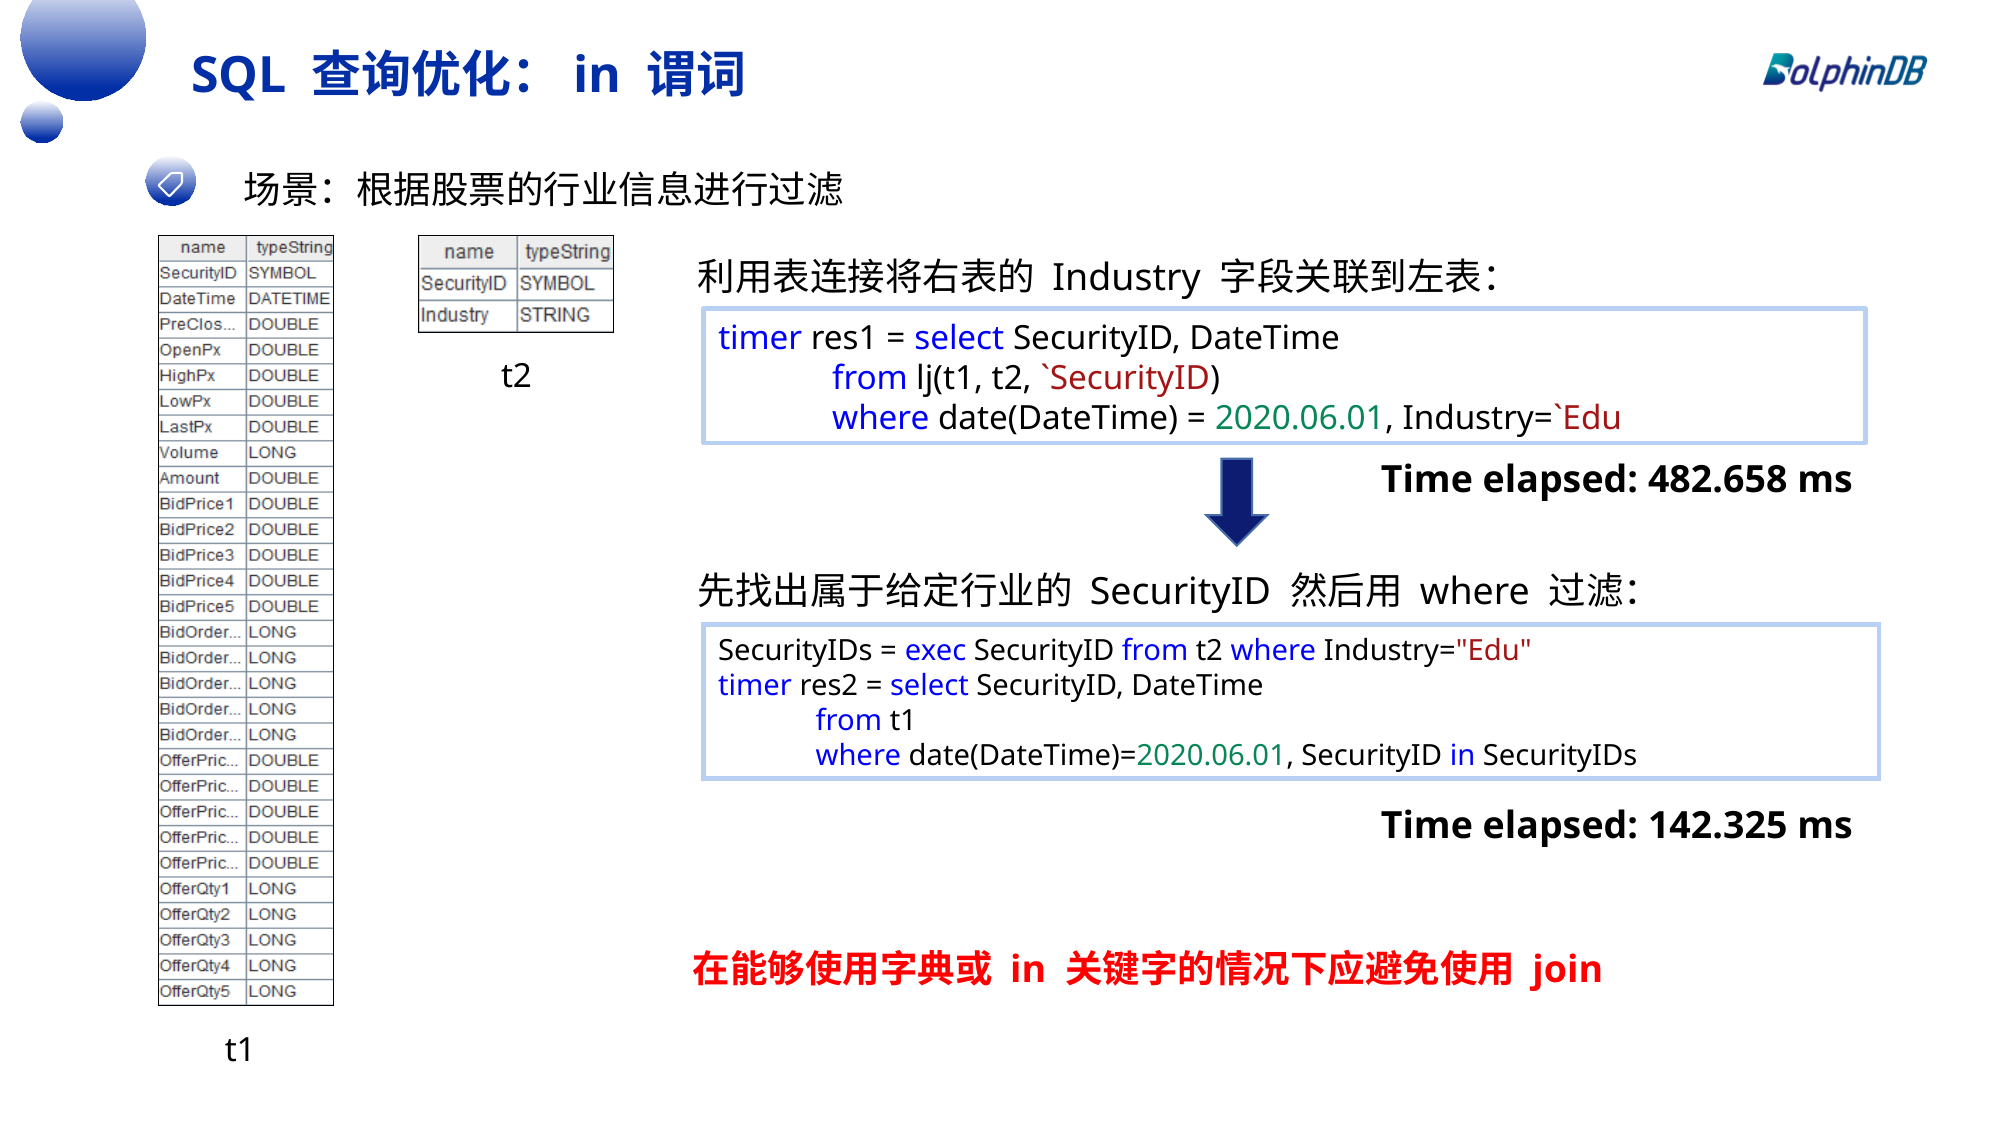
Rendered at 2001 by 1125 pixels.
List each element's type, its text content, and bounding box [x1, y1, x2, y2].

text_box Time elapsed: 482.658 ms [1366, 448, 1937, 508]
picture [418, 235, 615, 333]
text_box t2 [486, 346, 580, 401]
picture [1755, 47, 1929, 93]
text_box [1203, 457, 1270, 548]
text_box SecurityIDs = exec SecurityID from t2 where Industry="Edu" timer res2 = select SecurityID, DateTime from t1 where date(DateTime)=2020.06.01, SecurityID in SecurityIDs [702, 623, 1880, 780]
text_box SQL 查询优化：in 谓词 [163, 35, 1545, 110]
text_box 在能够使用字典或 in 关键字的情况下应避免使用 join [677, 937, 1678, 998]
text_box timer res1 = select SecurityID, DateTime from lj(t1, t2, `SecurityID) where date(DateTime) = 2020.06.01, Industry=`Edu [703, 308, 1866, 444]
text_box 场景：根据股票的行业信息进行过滤 [229, 135, 1030, 218]
text_box [19, 99, 64, 144]
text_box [145, 155, 196, 206]
text_box 利用表连接将右表的 Industry 字段关联到左表： [682, 245, 1679, 305]
picture [158, 235, 334, 1006]
text_box t1 [210, 1020, 304, 1076]
text_box [19, 0, 147, 102]
text_box Time elapsed: 142.325 ms [1366, 793, 1908, 854]
text_box 先找出属于给定行业的 SecurityID 然后用 where 过滤： [682, 559, 1679, 620]
